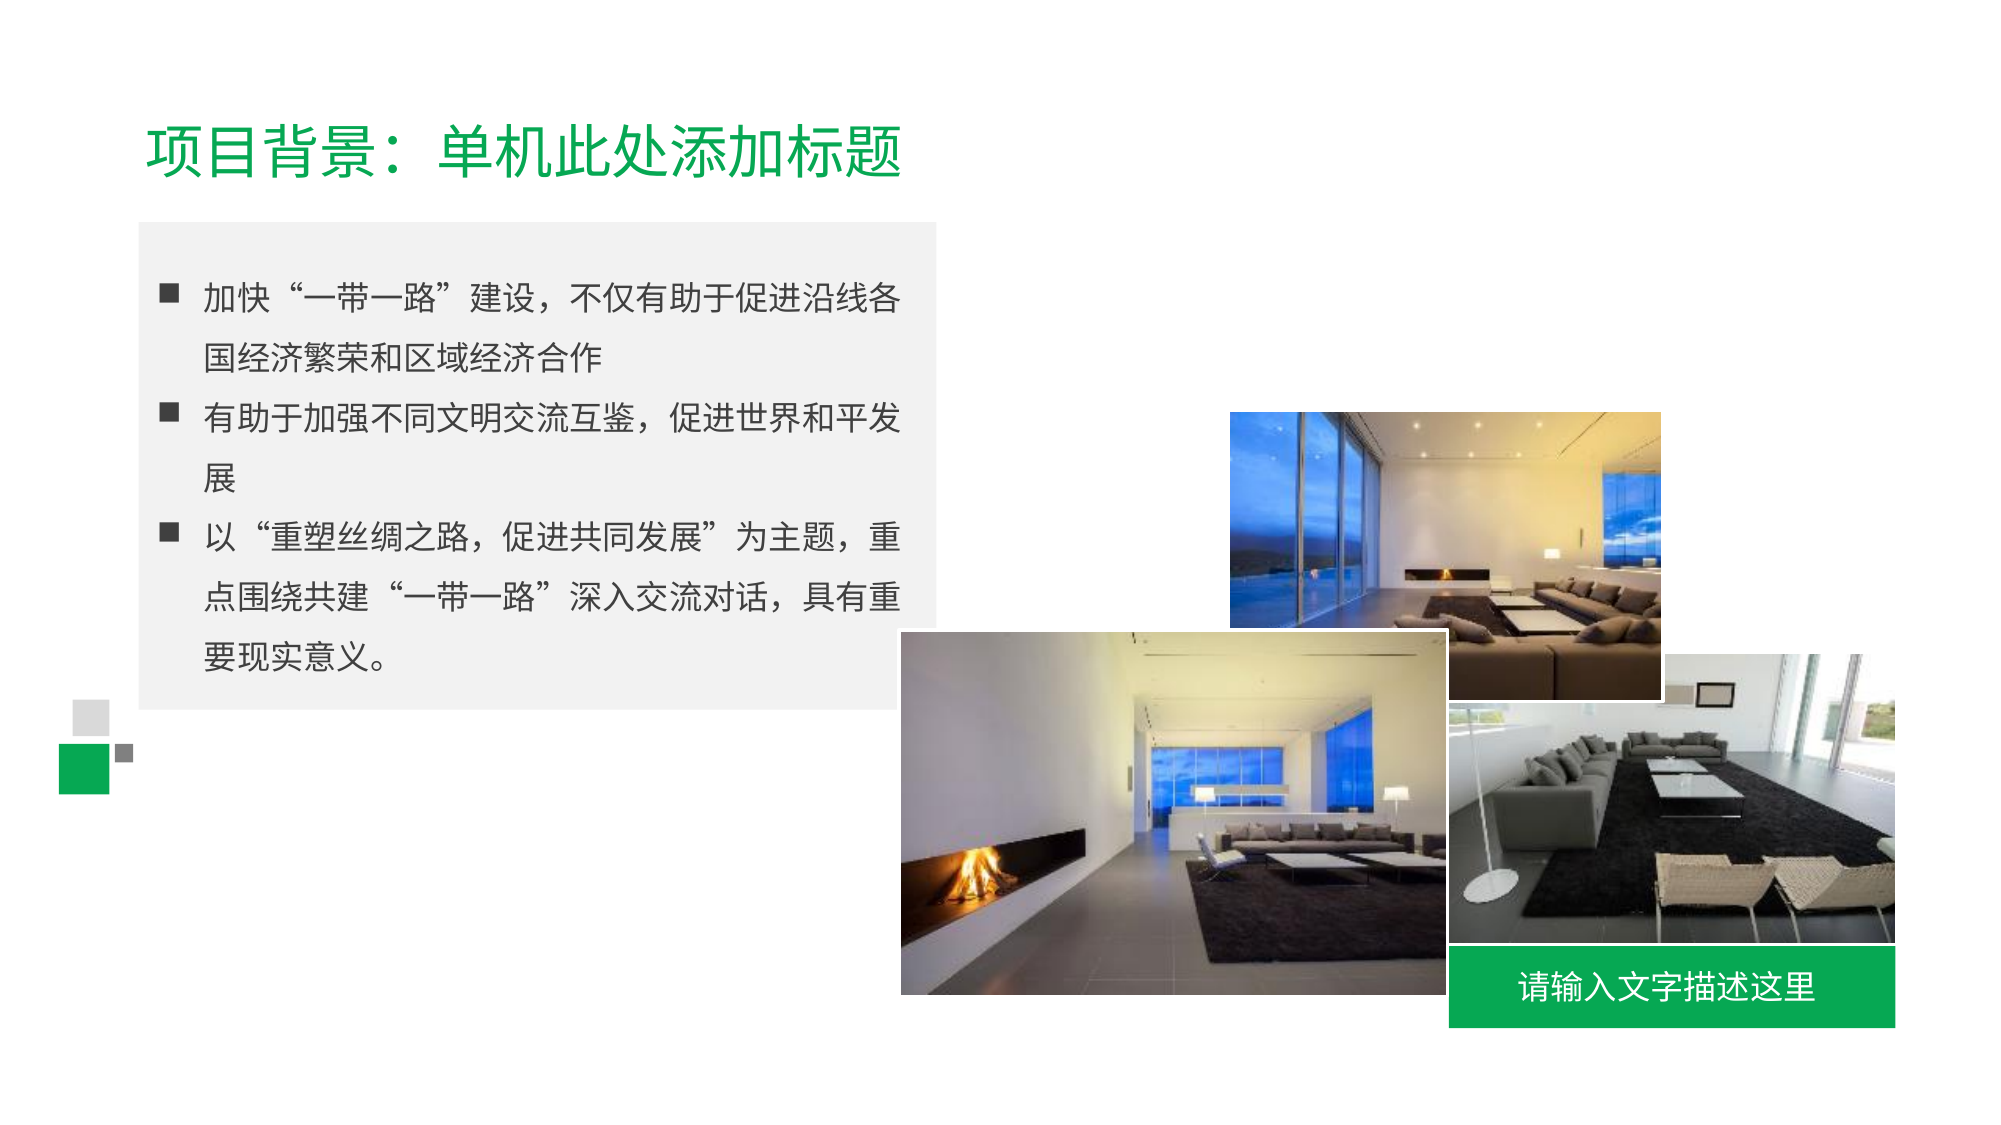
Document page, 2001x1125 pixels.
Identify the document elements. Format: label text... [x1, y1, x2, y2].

text_box [58, 743, 110, 795]
text_box 请输入文字描述这里 [1502, 958, 1842, 1014]
text_box 加快“一带一路”建设，不仅有助于促进沿线各国经济繁荣和区域经济合作 有助于加强不同文明交流互鉴，促进世界和平发展 以“重塑丝绸之路，促进共同发展”为主题，重点围绕共建“一带一路”深入交流对话，具有重要现实意义。 [142, 249, 937, 684]
text_box [72, 698, 110, 737]
text_box [114, 743, 134, 763]
text_box 项目背景：单机此处添加标题 [130, 107, 918, 193]
picture [901, 411, 1895, 995]
text_box [1448, 946, 1896, 1029]
text_box [138, 221, 938, 711]
